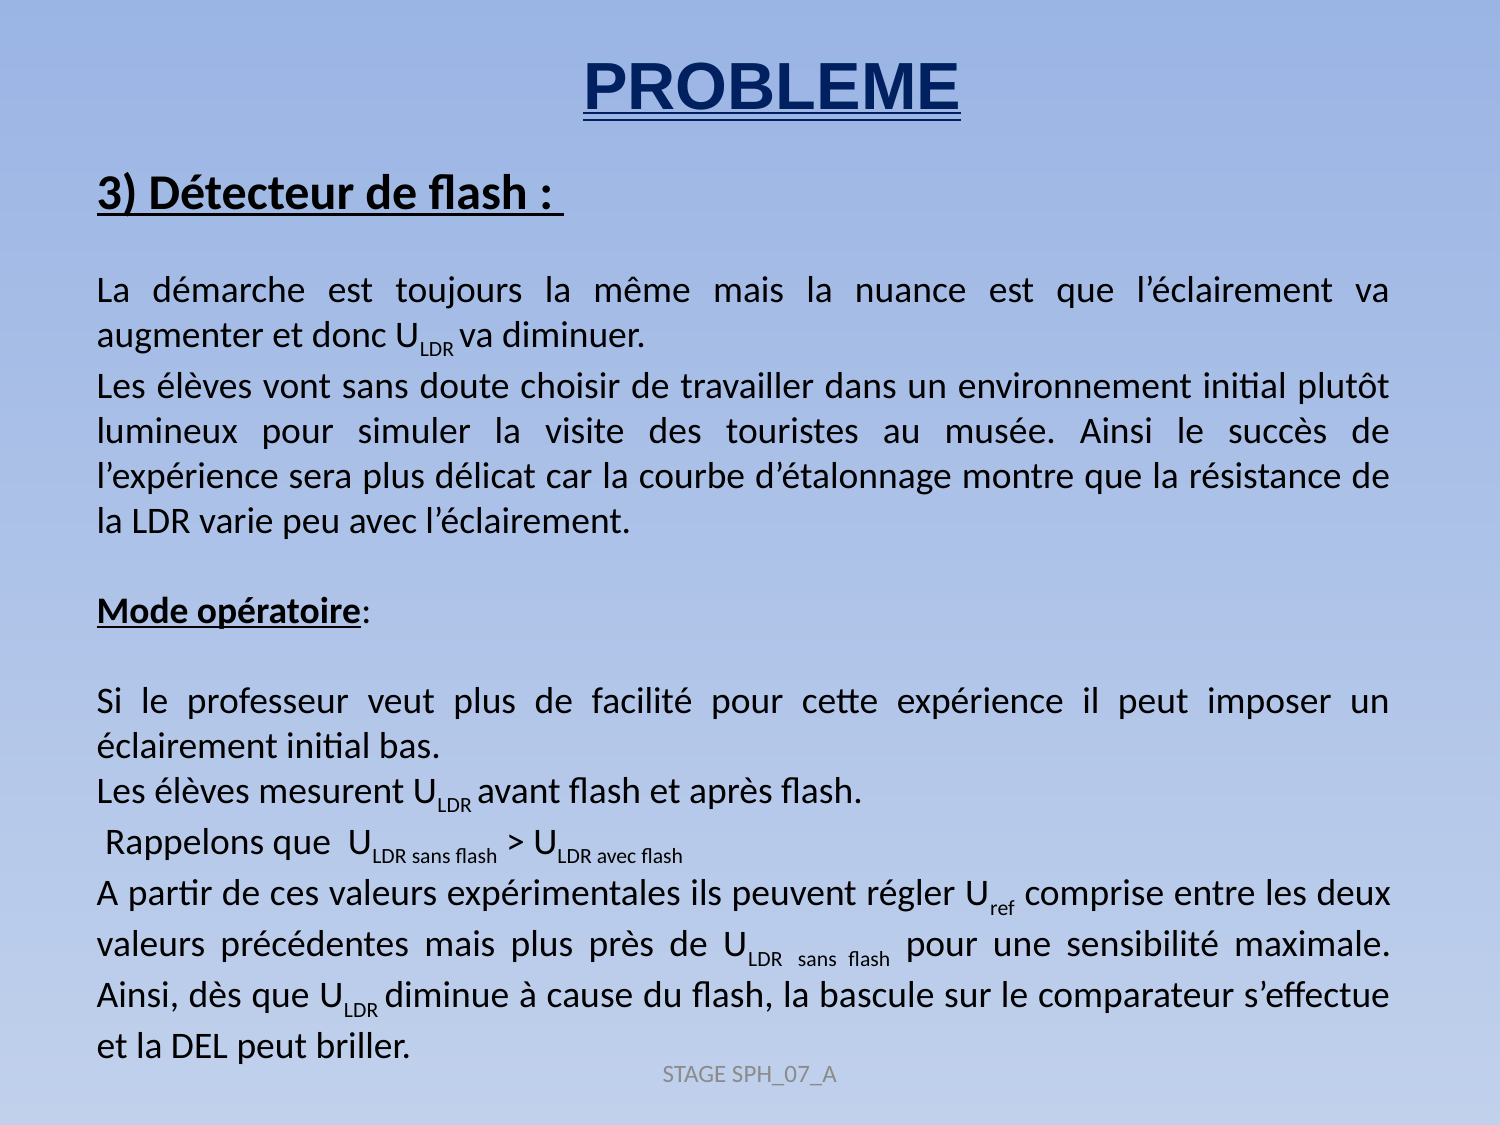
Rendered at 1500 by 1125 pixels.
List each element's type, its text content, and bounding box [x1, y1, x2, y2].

text_box 3) Détecteur de flash : La démarche est toujours la même mais la nuance est que l’éclairement va augmenter et donc ULDR va diminuer. Les élèves vont sans doute choisir de travailler dans un environnement initial plutôt lumineux pour simuler la visite des touristes au musée. Ainsi le succès de l’expérience sera plus délicat car la courbe d’étalonnage montre que la résistance de la LDR varie peu avec l’éclairement. Mode opératoire: Si le professeur veut plus de facilité pour cette expérience il peut imposer un éclairement initial bas. Les élèves mesurent ULDR avant flash et après flash. Rappelons que ULDR sans flash > ULDR avec flash A partir de ces valeurs expérimentales ils peuvent régler Uref comprise entre les deux valeurs précédentes mais plus près de ULDR sans flash pour une sensibilité maximale. Ainsi, dès que ULDR diminue à cause du flash, la bascule sur le comparateur s’effectue et la DEL peut briller. [81, 152, 1407, 1074]
text_box PROBLEME [163, 35, 1381, 130]
footer STAGE SPH_07_A [512, 1074, 988, 1103]
